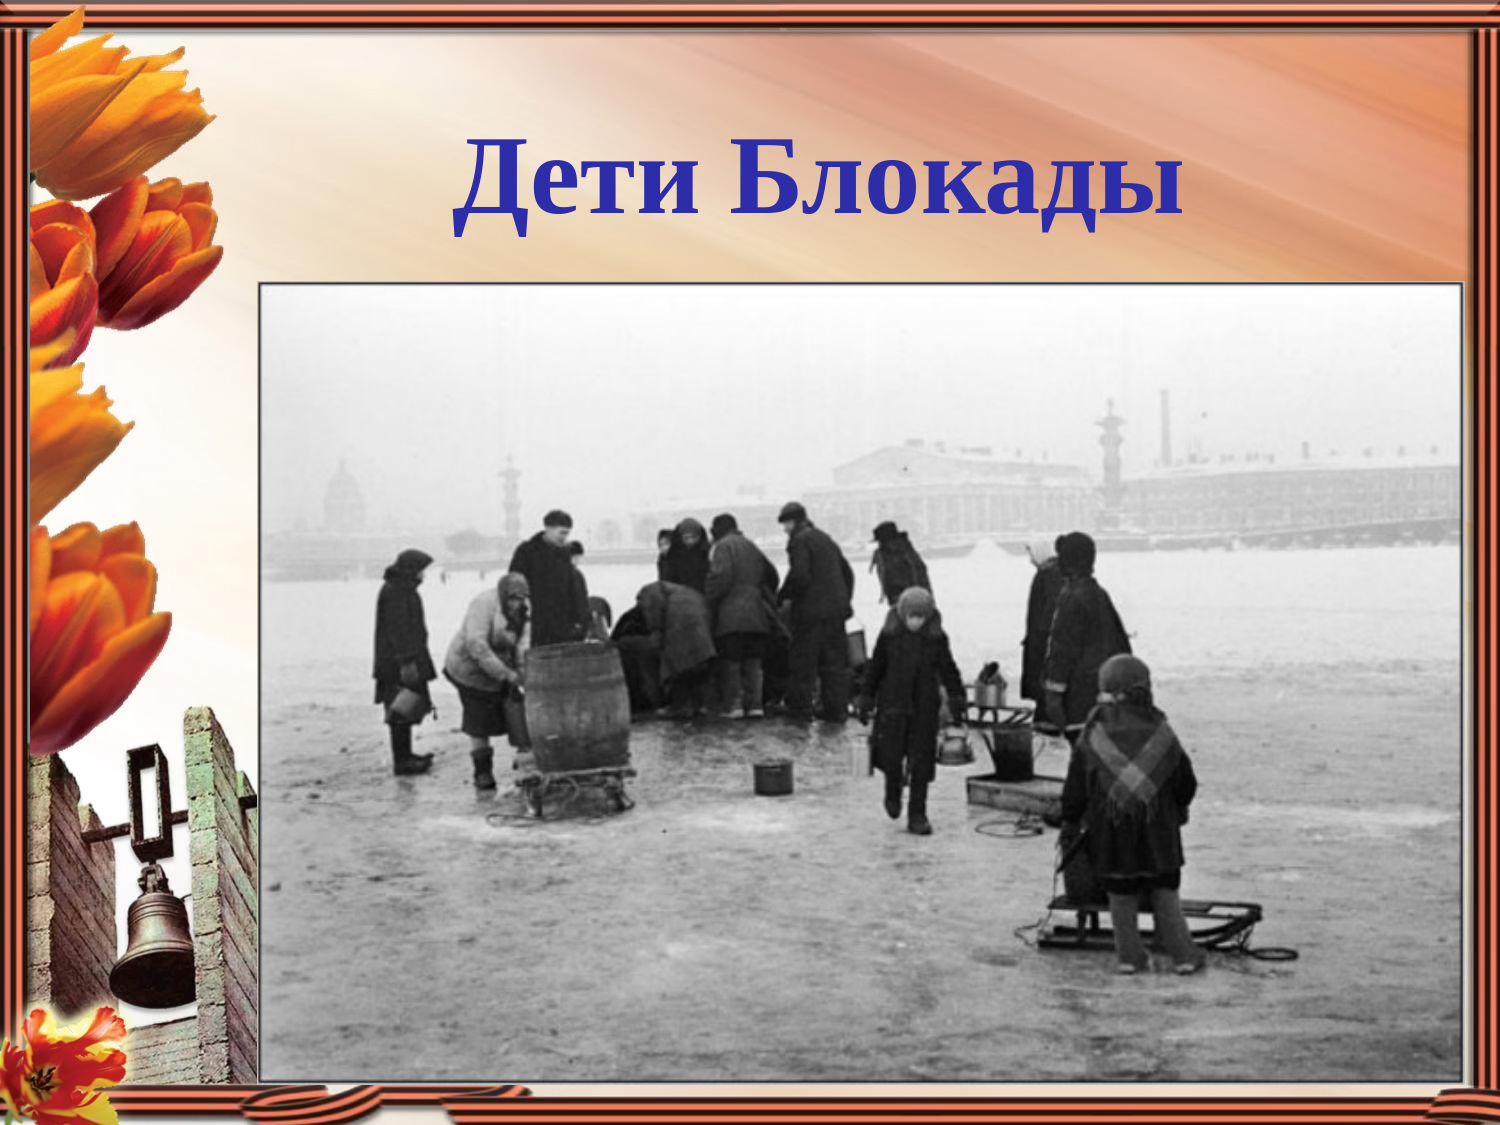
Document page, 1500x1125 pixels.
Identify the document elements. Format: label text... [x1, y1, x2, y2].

text_box Дети Блокады [437, 93, 1201, 244]
picture [0, 0, 1500, 1125]
